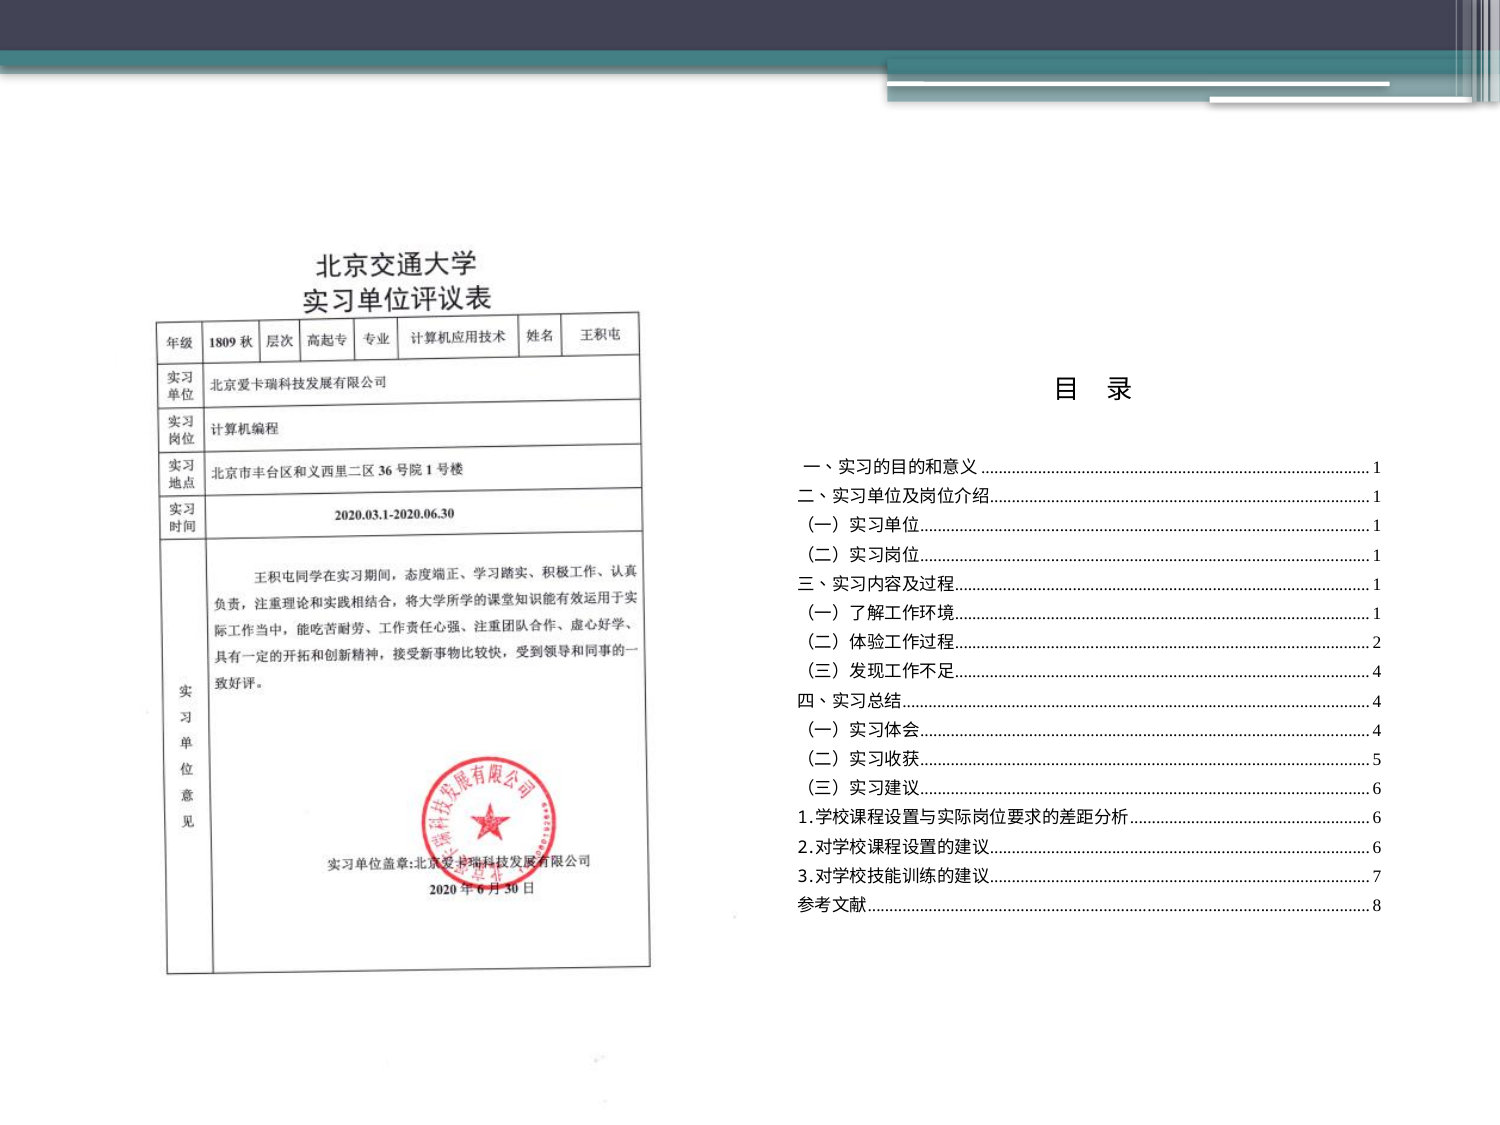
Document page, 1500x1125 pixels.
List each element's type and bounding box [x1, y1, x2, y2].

list [762, 337, 1426, 948]
list [64, 169, 738, 1109]
